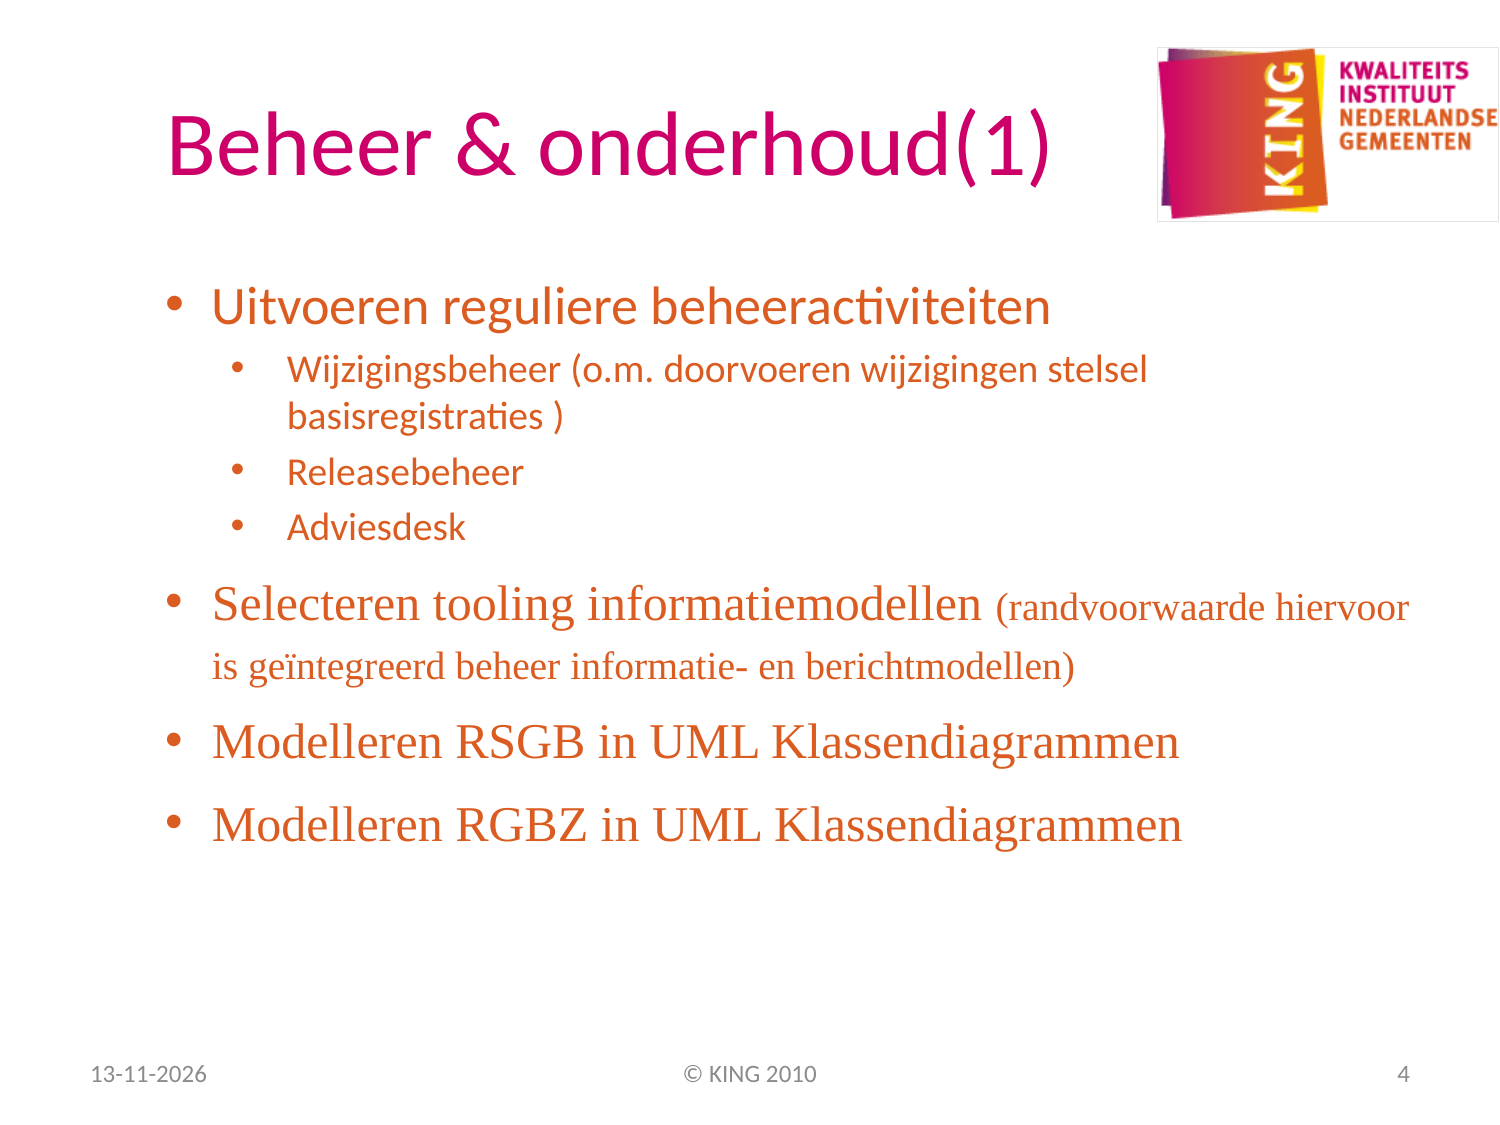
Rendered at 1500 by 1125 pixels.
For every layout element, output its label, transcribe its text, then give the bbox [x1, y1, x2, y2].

list Uitvoeren reguliere beheeractiviteiten Wijzigingsbeheer (o.m. doorvoeren wijzigingen stelsel basisregistraties ) Releasebeheer Adviesdesk Selecteren tooling informatiemodellen (randvoorwaarde hiervoor is geïntegreerd beheer informatie- en berichtmodellen) Modelleren RSGB in UML Klassendiagrammen Modelleren RGBZ in UML Klassendiagrammen [75, 262, 1425, 1005]
title Beheer & onderhoud(1) [75, 45, 1149, 233]
footer © KING 2010 [512, 1042, 988, 1103]
slide_number 4 [1074, 1042, 1425, 1103]
picture [1156, 46, 1500, 223]
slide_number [75, 1042, 425, 1103]
